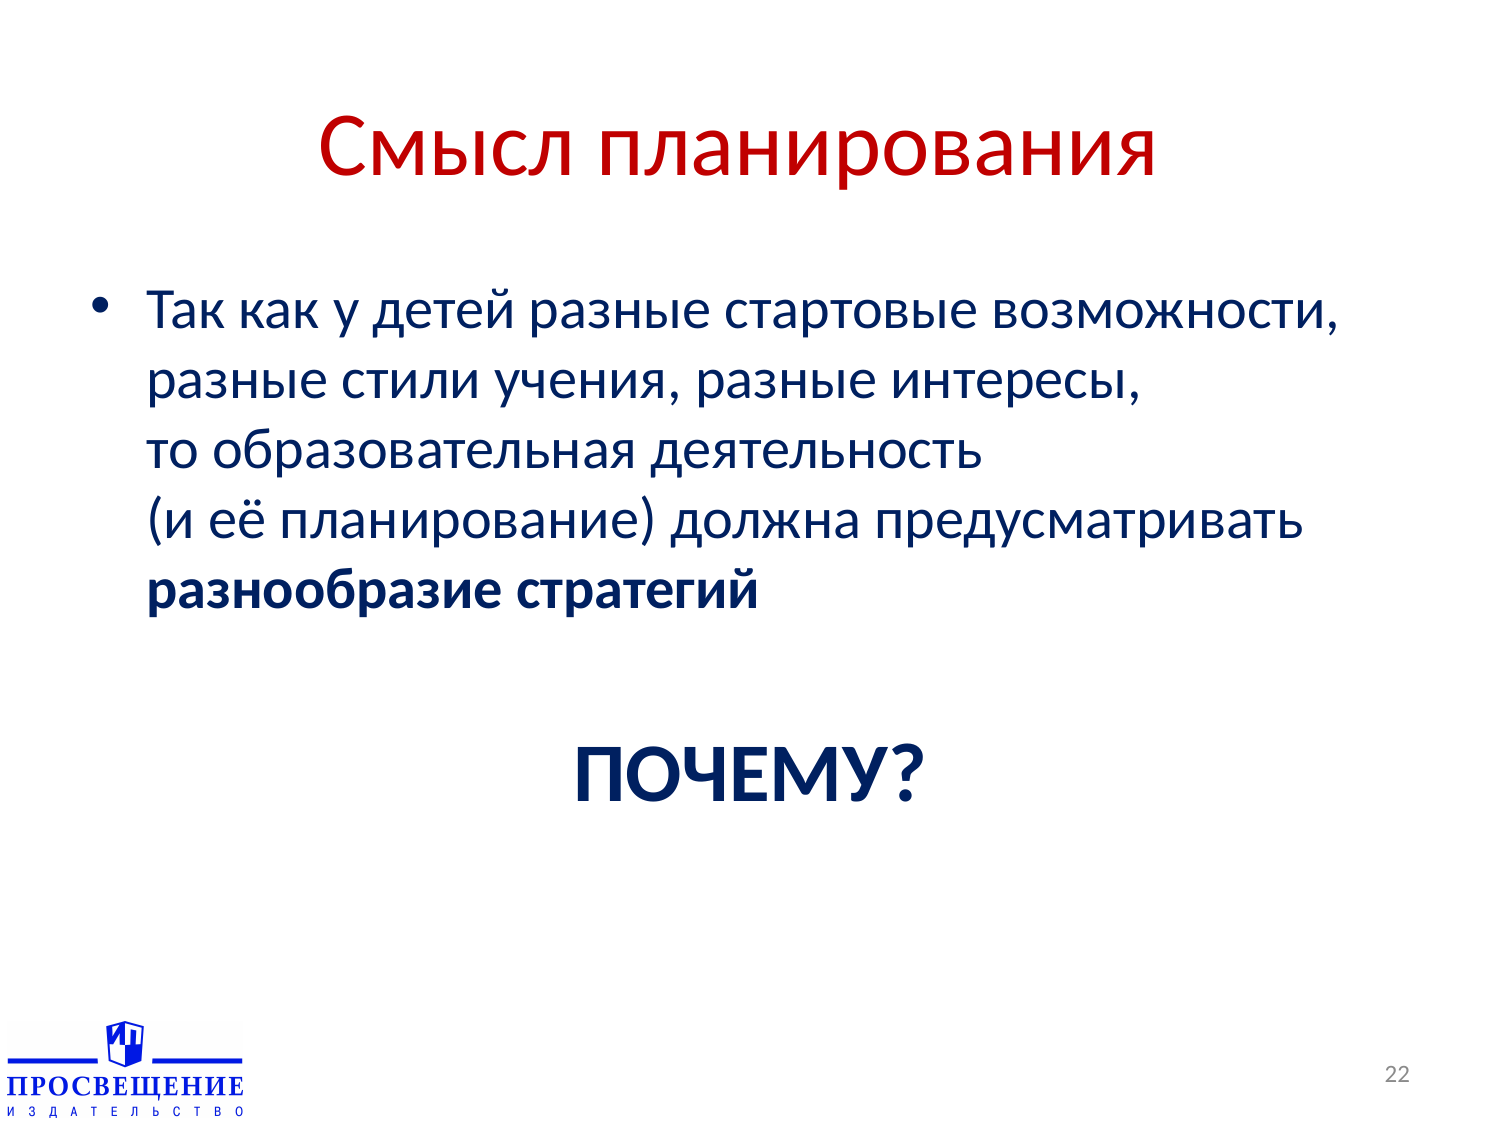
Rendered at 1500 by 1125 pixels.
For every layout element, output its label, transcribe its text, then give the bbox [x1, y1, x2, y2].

title Смысл планирования [74, 44, 1426, 233]
picture [7, 1021, 243, 1118]
slide_number 22 [1074, 1042, 1425, 1103]
list Так как у детей разные стартовые возможности, разные стили учения, разные интересы, то образовательная деятельность (и её планирование) должна предусматривать разнообразие стратегий ПОЧЕМУ? [74, 262, 1426, 1006]
